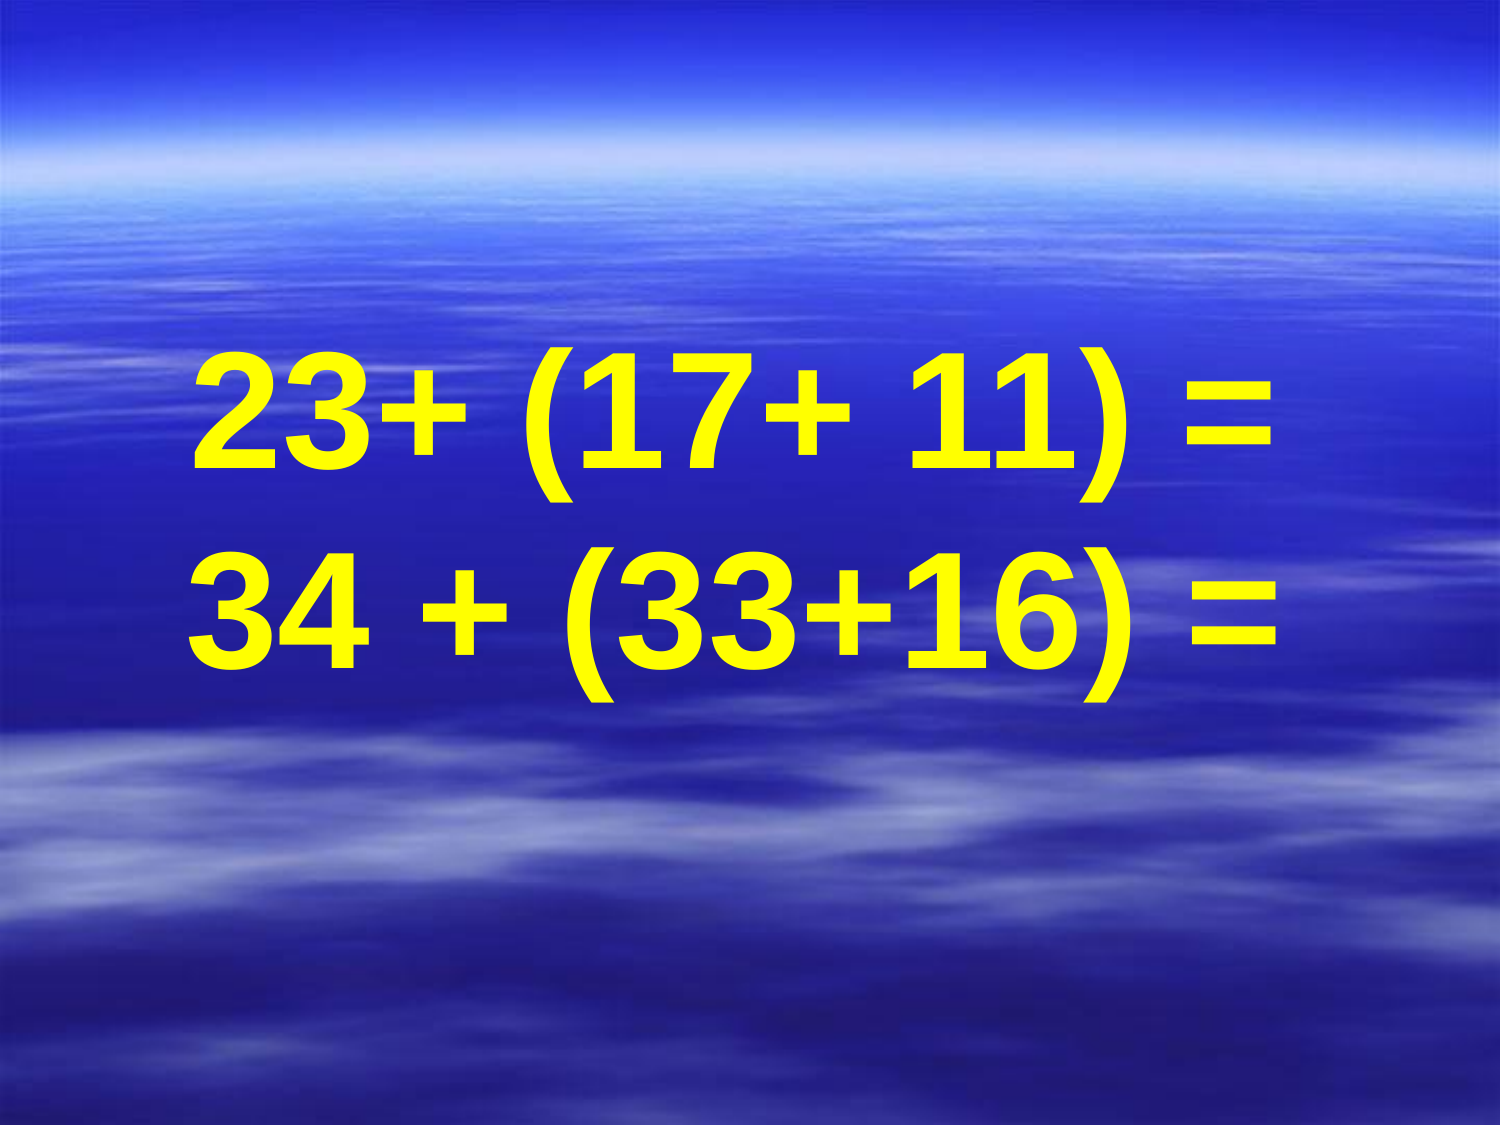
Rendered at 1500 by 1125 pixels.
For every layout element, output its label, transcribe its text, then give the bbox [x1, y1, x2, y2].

title 23+ (17+ 11) = 34 + (33+16) = [36, 111, 1433, 1029]
picture [0, 0, 1500, 1125]
